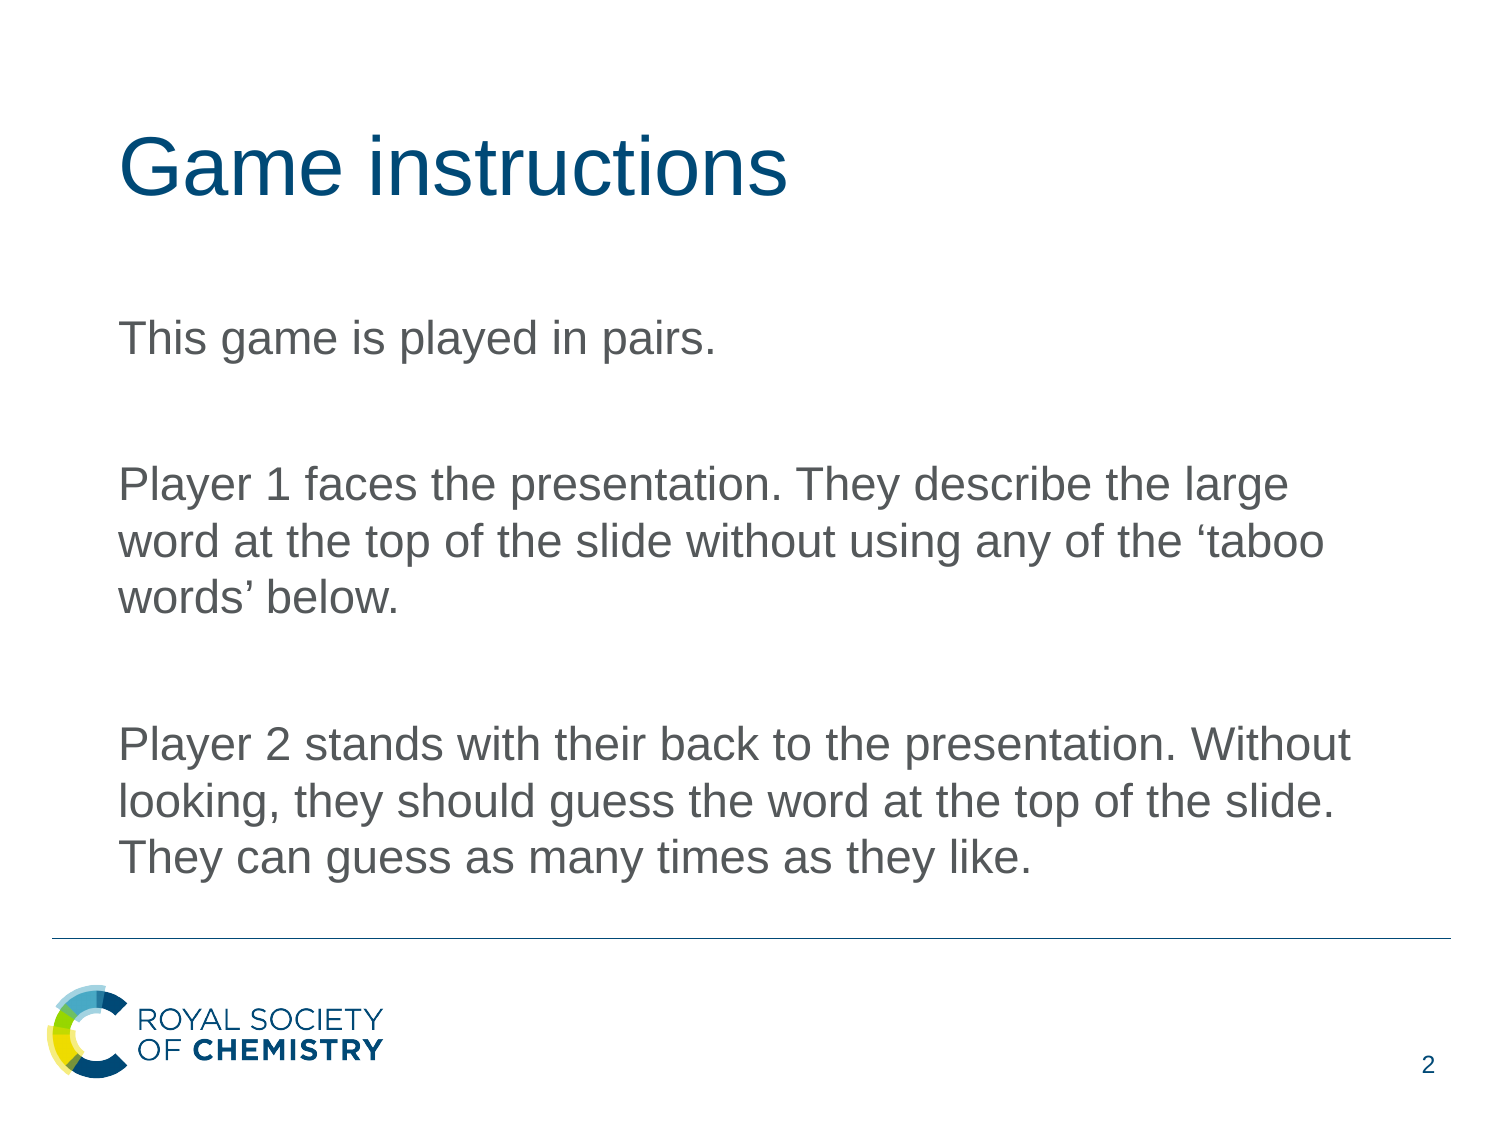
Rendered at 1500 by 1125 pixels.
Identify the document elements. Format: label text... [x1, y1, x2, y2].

list This game is played in pairs. Player 1 faces the presentation. They describe the large word at the top of the slide without using any of the ‘taboo words’ below. Player 2 stands with their back to the presentation. Without looking, they should guess the word at the top of the slide. They can guess as many times as they like. [103, 299, 1397, 894]
slide_number 2 [1113, 1033, 1451, 1094]
picture [0, 938, 430, 1125]
title Game instructions [103, 59, 1397, 278]
